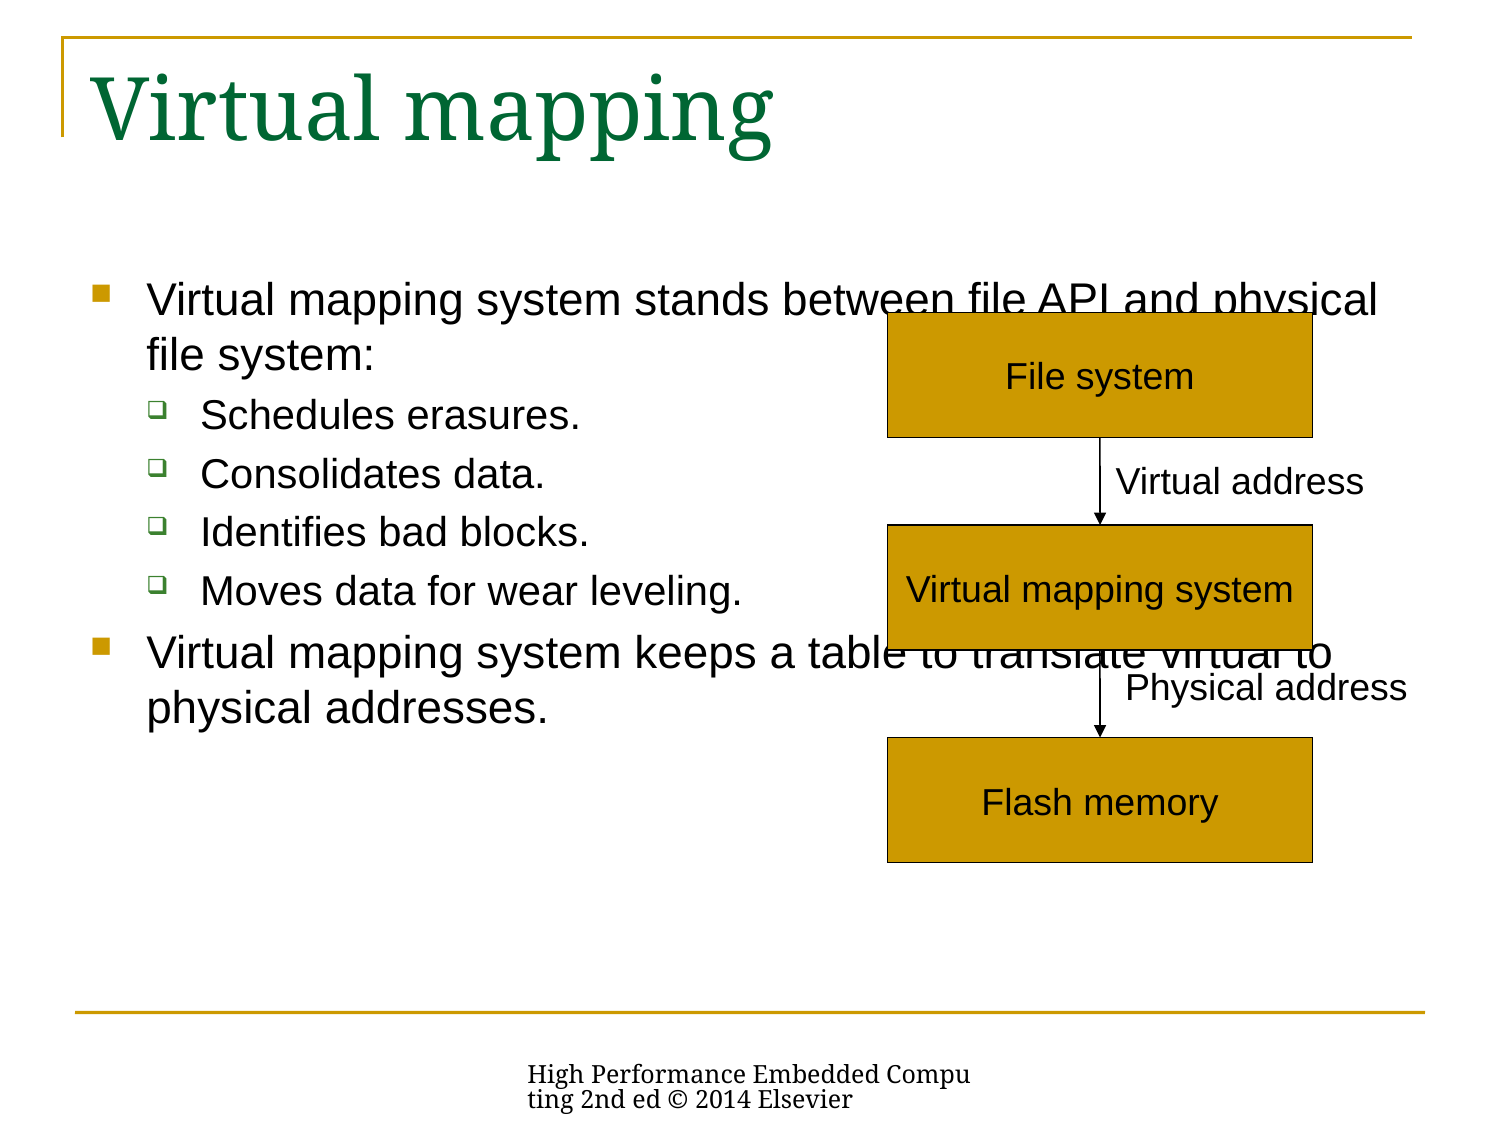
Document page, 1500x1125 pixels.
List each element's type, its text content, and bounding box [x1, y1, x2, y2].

list Virtual mapping system stands between file API and physical file system: Schedules erasures. Consolidates data. Identifies bad blocks. Moves data for wear leveling. Virtual mapping system keeps a table to translate virtual to physical addresses. [75, 262, 1425, 1006]
text_box Virtual address [1100, 449, 1380, 510]
text_box File system [887, 312, 1313, 438]
text_box Physical address [1110, 655, 1423, 716]
text_box Flash memory [887, 737, 1313, 863]
text_box [1093, 437, 1107, 525]
title Virtual mapping [75, 45, 1425, 233]
text_box [1093, 649, 1107, 737]
footer High Performance Embedded Computing 2nd ed © 2014 Elsevier [512, 1025, 988, 1100]
text_box Virtual mapping system [887, 525, 1313, 650]
